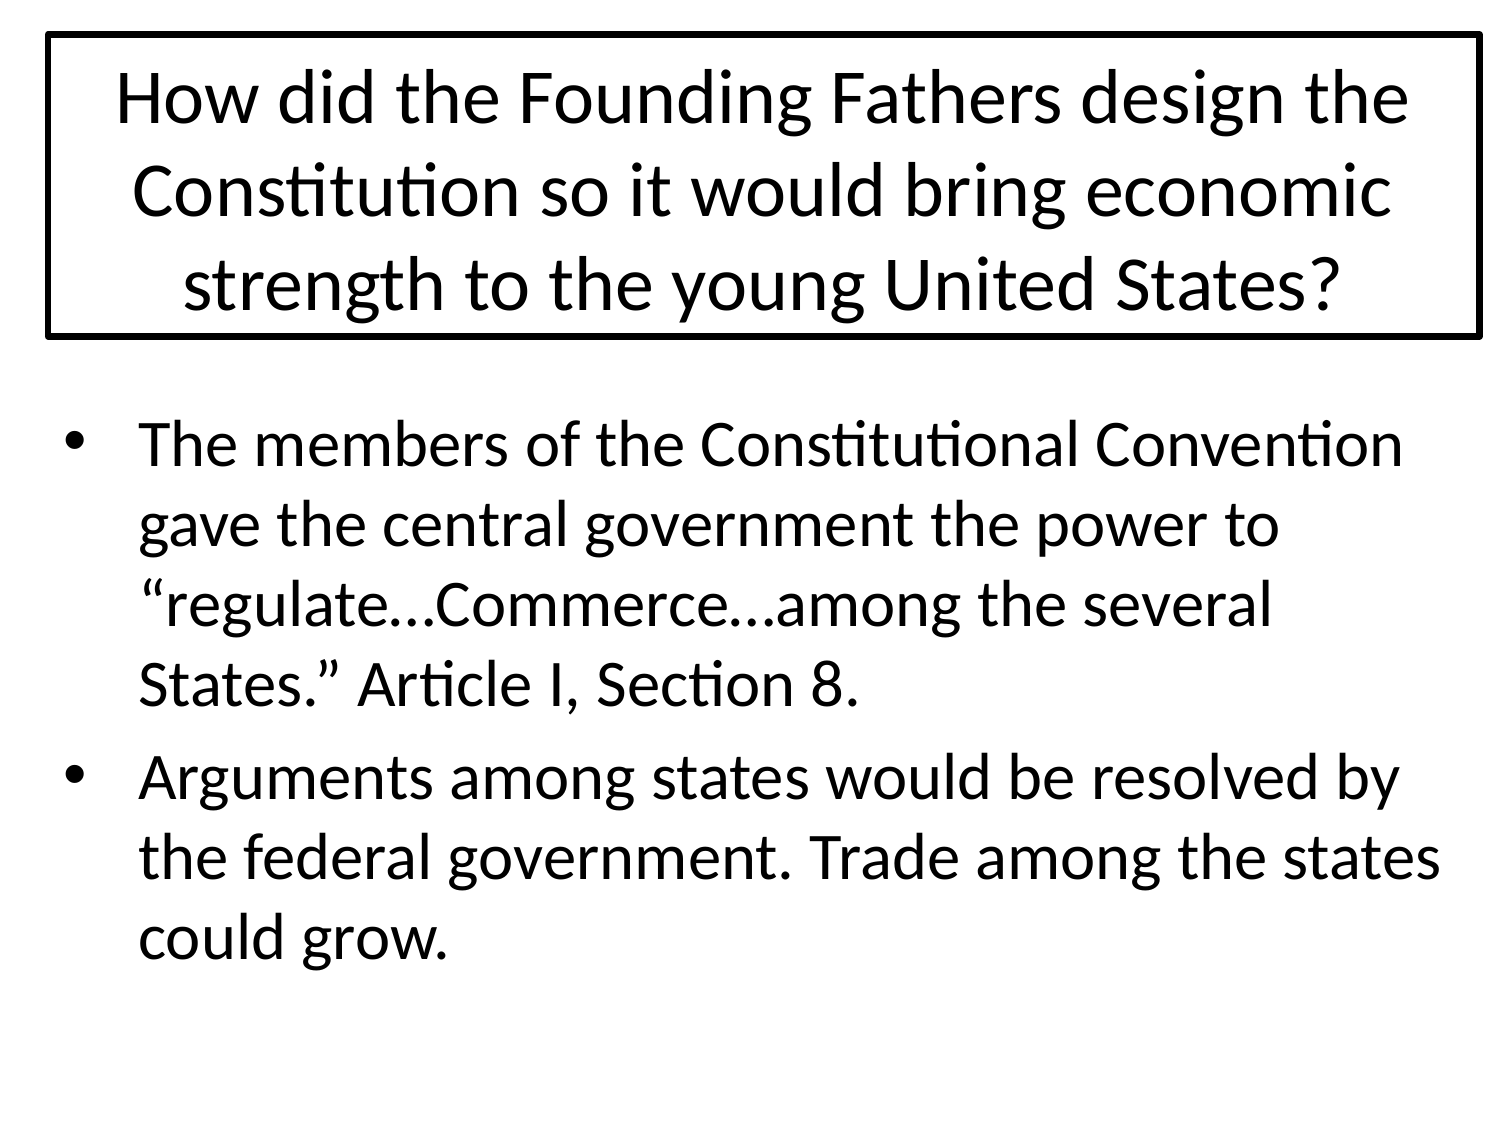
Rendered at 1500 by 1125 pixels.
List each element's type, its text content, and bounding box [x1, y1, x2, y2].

subtitle The members of the Constitutional Convention gave the central government the power to “regulate…Commerce…among the several States.” Article I, Section 8. Arguments among states would be resolved by the federal government. Trade among the states could grow. [48, 391, 1480, 1103]
title How did the Founding Fathers design the Constitution so it would bring economic strength to the young United States? [48, 34, 1480, 337]
